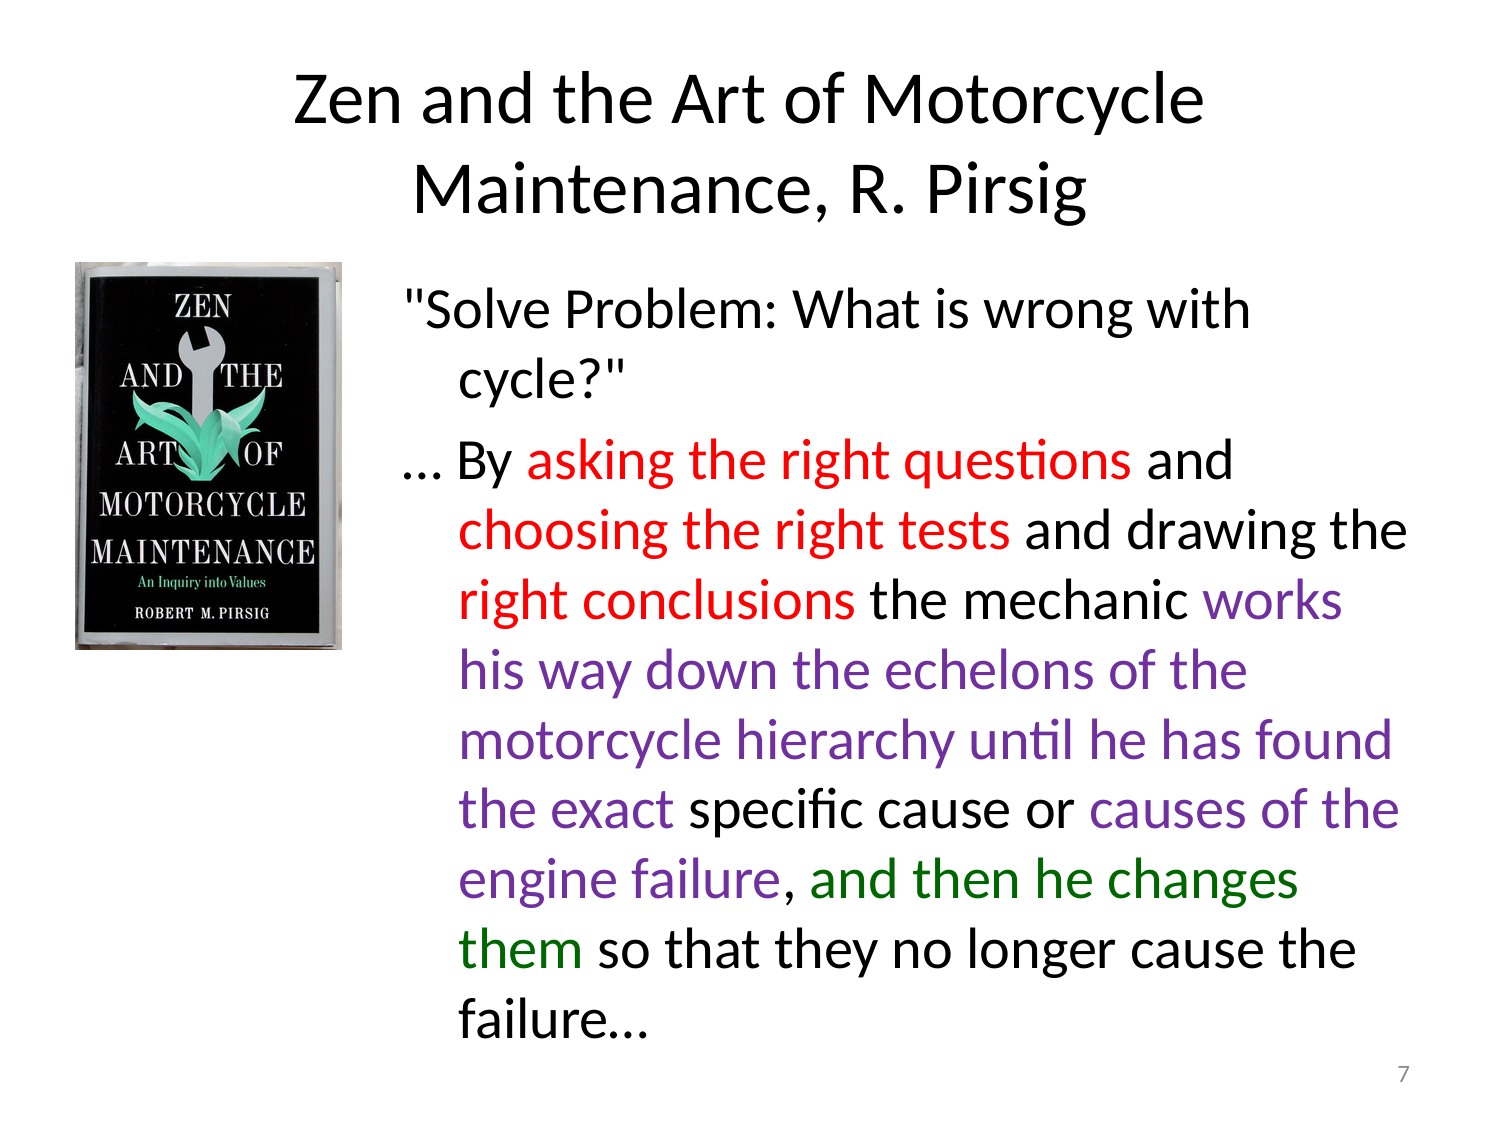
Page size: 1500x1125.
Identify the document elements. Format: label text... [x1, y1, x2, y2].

title Zen and the Art of Motorcycle Maintenance, R. Pirsig [75, 45, 1425, 233]
slide_number 7 [1074, 1042, 1425, 1103]
list "Solve Problem: What is wrong with cycle?" … By asking the right questions and choosing the right tests and drawing the right conclusions the mechanic works his way down the echelons of the motorcycle hierarchy until he has found the exact specific cause or causes of the engine failure, and then he changes them so that they no longer cause the failure… [387, 262, 1425, 1075]
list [74, 262, 342, 651]
